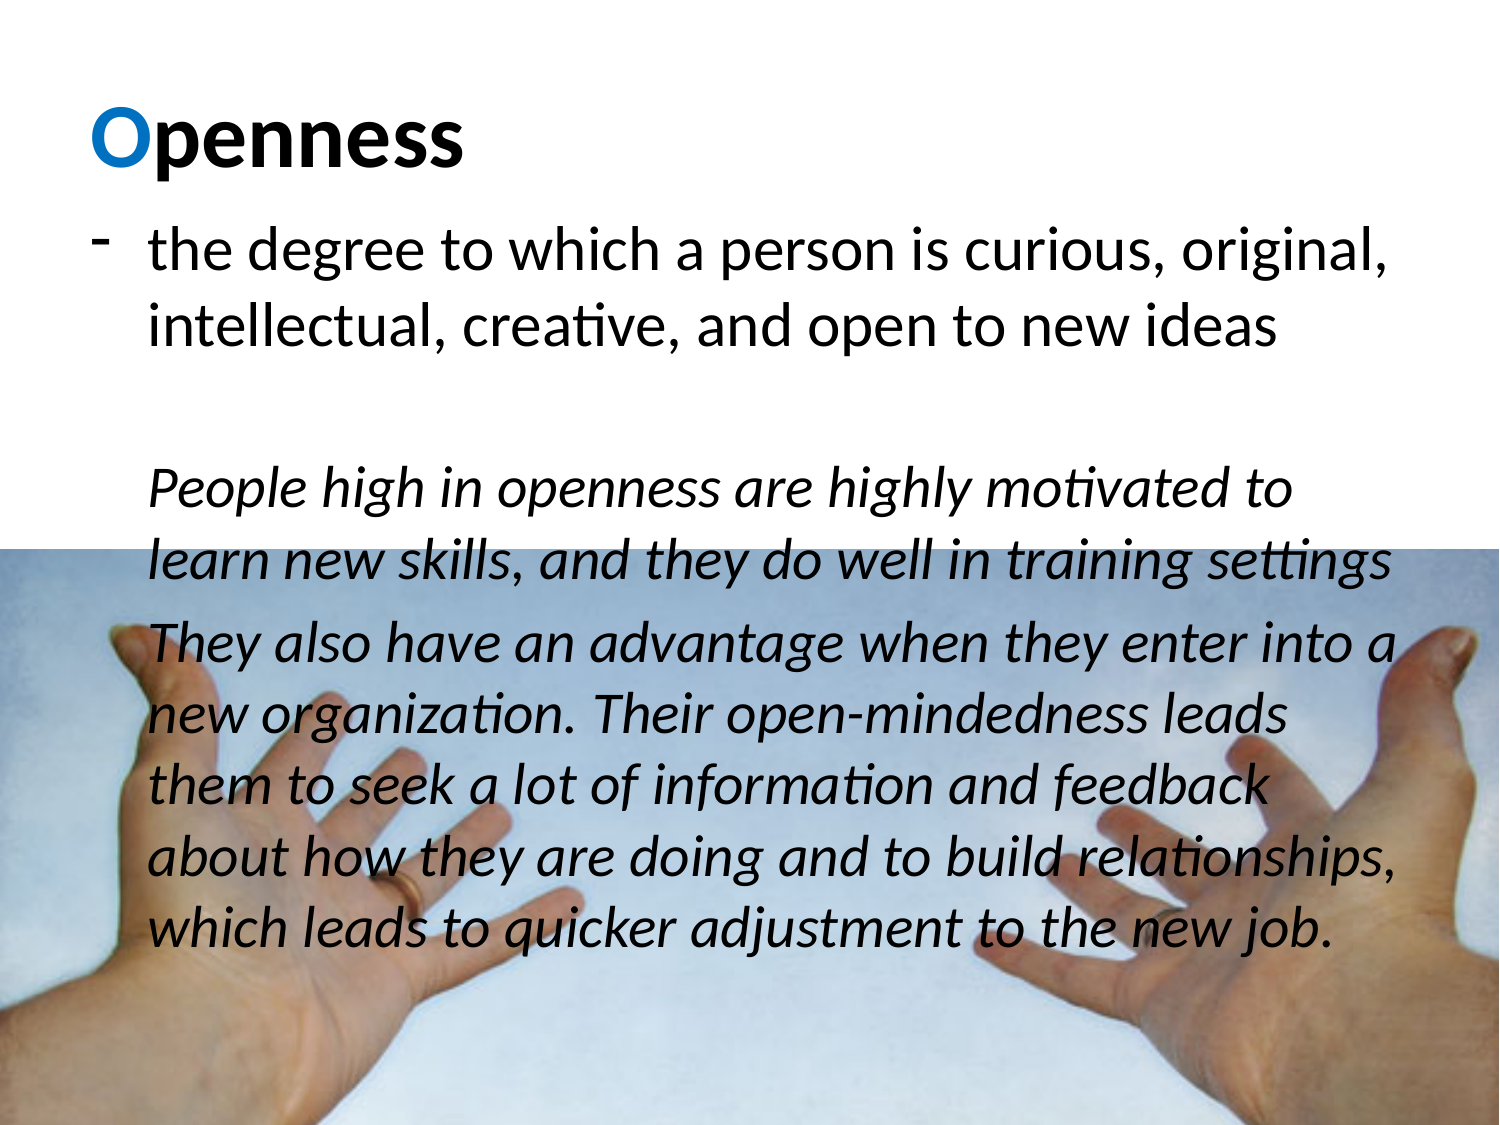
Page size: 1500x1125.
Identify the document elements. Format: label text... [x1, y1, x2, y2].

list the degree to which a person is curious, original, intellectual, creative, and open to new ideas People high in openness are highly motivated to learn new skills, and they do well in training settings They also have an advantage when they enter into a new organization. Their open-mindedness leads them to seek a lot of information and feedback about how they are doing and to build relationships, which leads to quicker adjustment to the new job. [75, 200, 1425, 548]
picture [0, 549, 1500, 1125]
title Openness [75, 37, 1425, 200]
